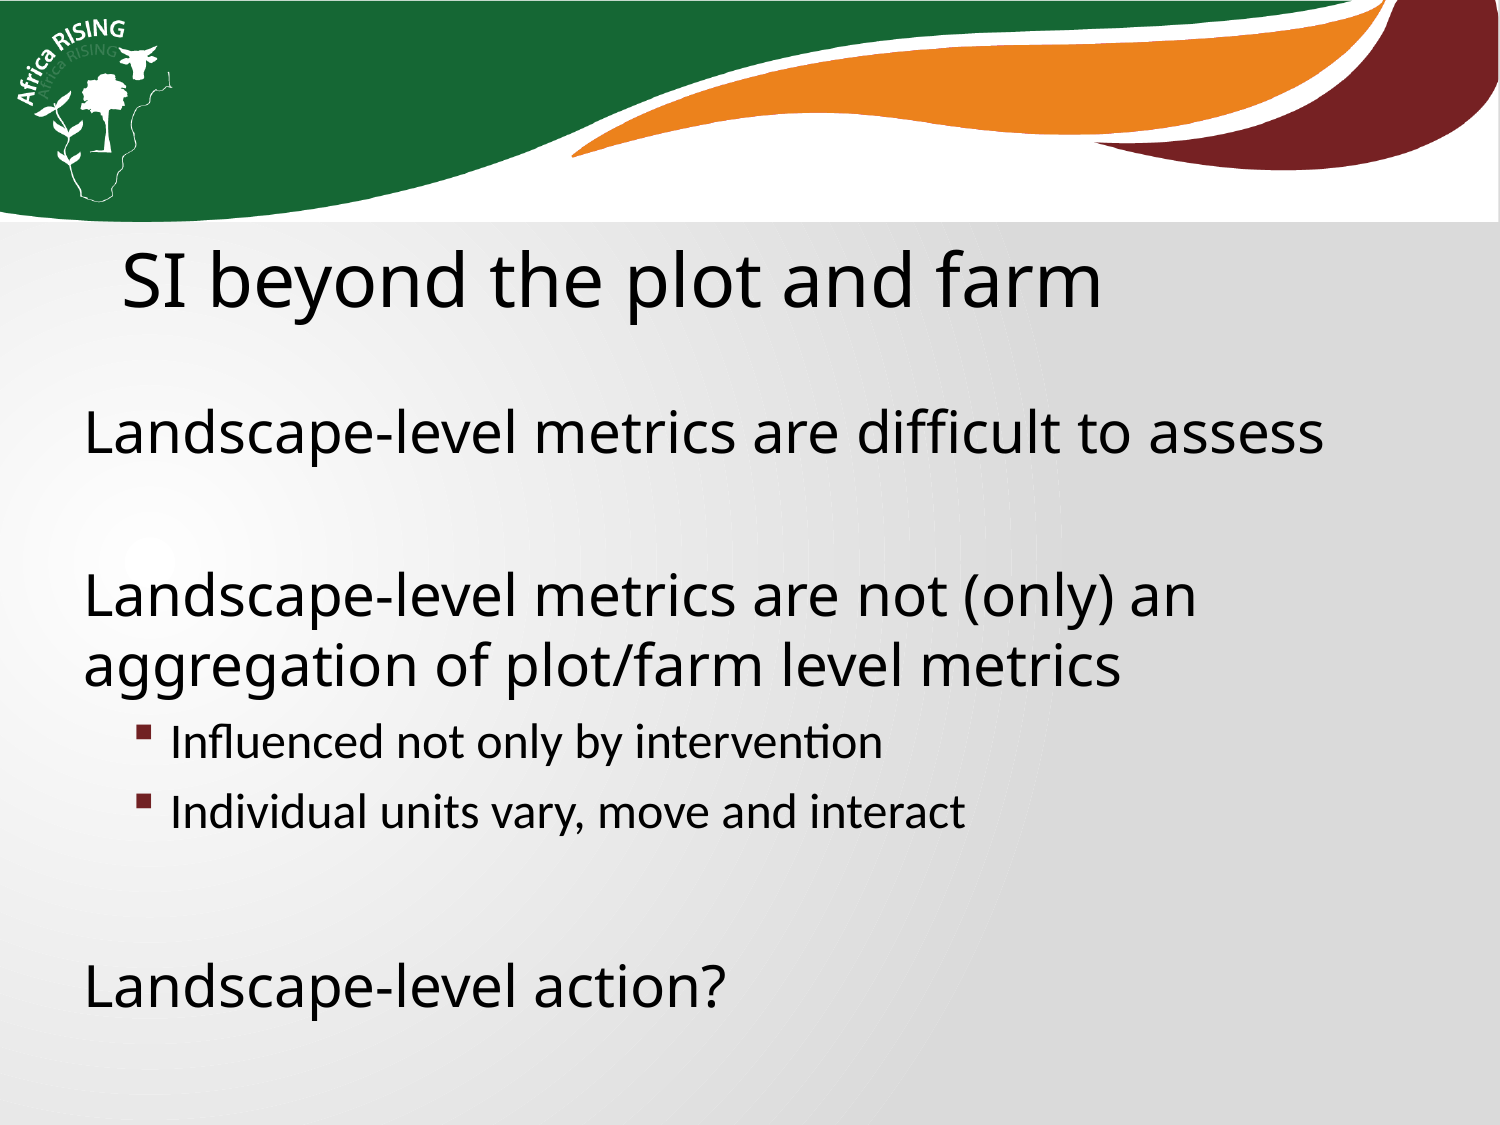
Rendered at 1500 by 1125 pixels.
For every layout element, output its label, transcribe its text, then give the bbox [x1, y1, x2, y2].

picture [0, 0, 1499, 222]
list Landscape-level metrics are difficult to assess Landscape-level metrics are not (only) an aggregation of plot/farm level metrics Influenced not only by intervention Individual units vary, move and interact Landscape-level action? [50, 387, 1475, 1125]
list SI beyond the plot and farm [87, 224, 1363, 363]
